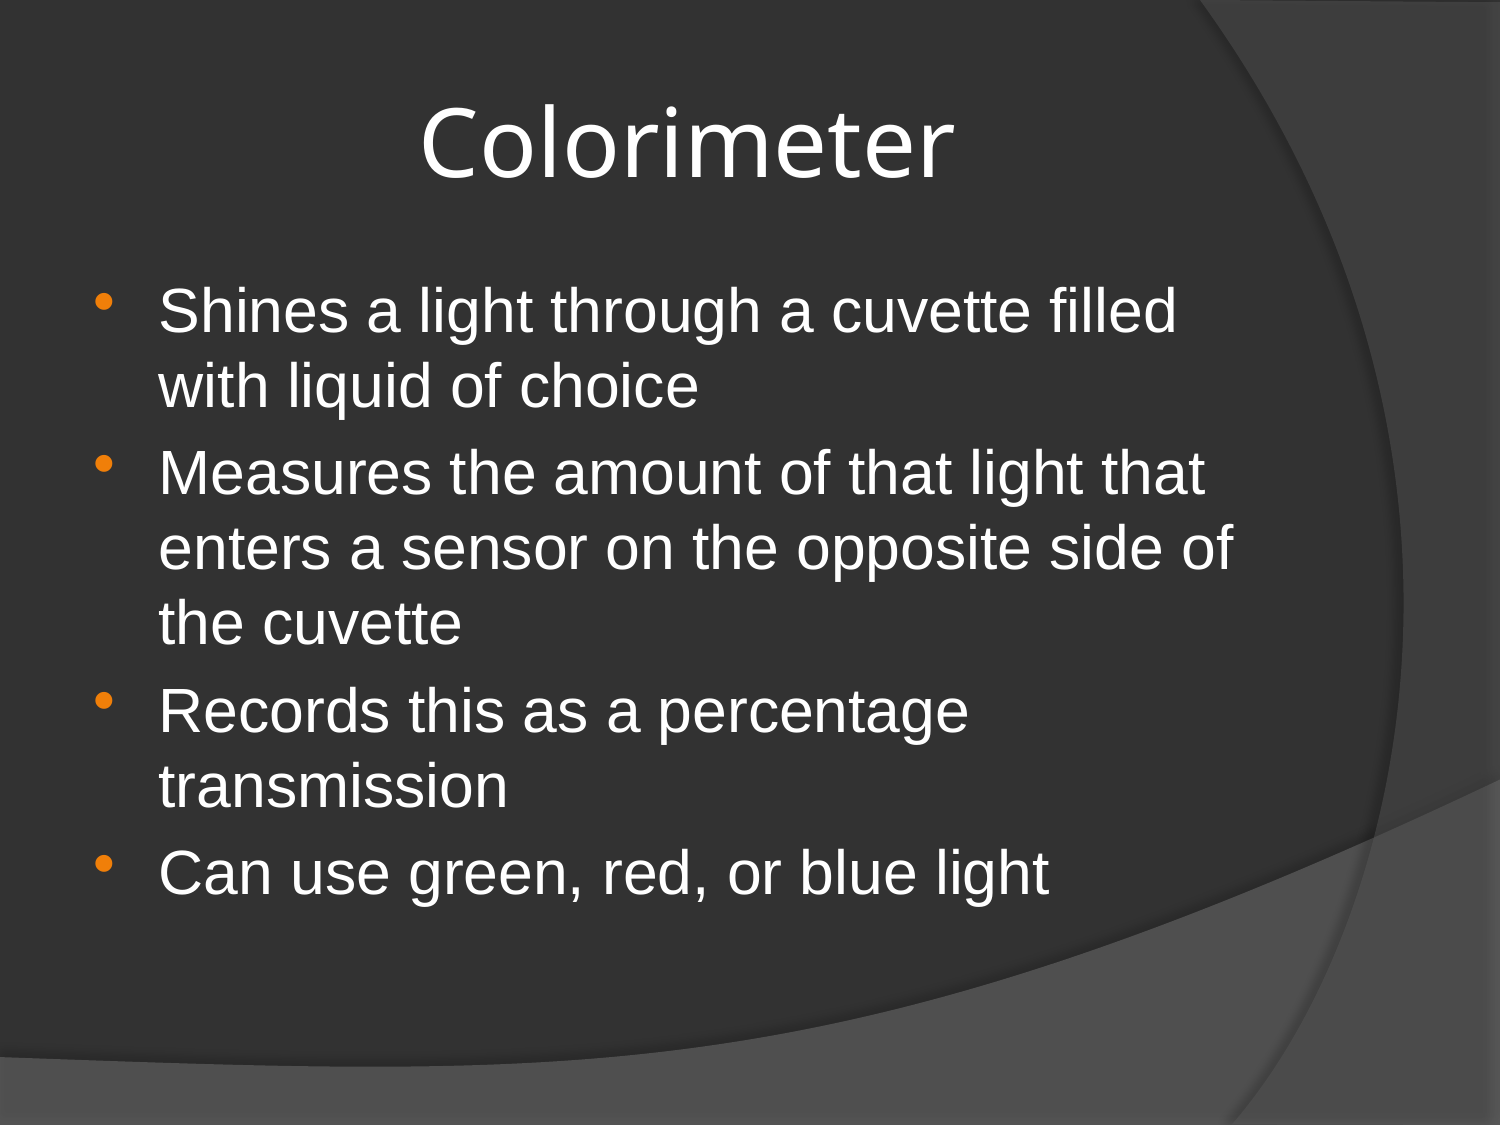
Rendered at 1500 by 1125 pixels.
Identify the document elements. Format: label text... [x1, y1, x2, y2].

list Shines a light through a cuvette filled with liquid of choice Measures the amount of that light that enters a sensor on the opposite side of the cuvette Records this as a percentage transmission Can use green, red, or blue light [75, 262, 1300, 1005]
title Colorimeter [75, 45, 1300, 233]
